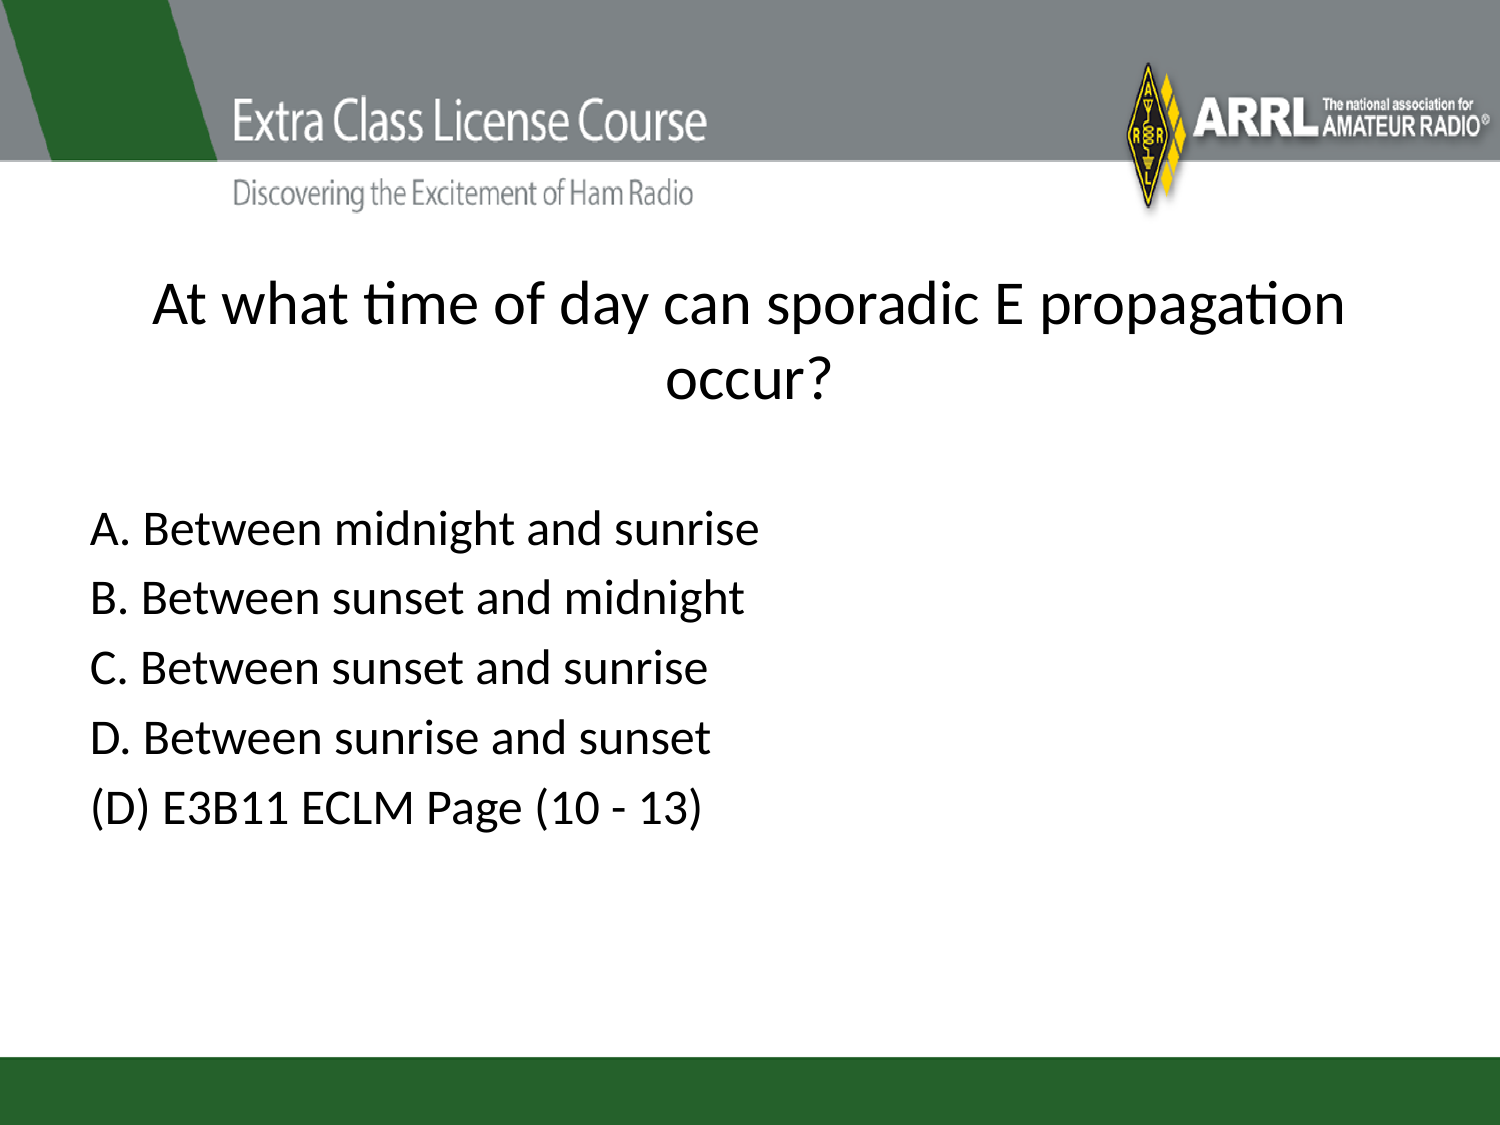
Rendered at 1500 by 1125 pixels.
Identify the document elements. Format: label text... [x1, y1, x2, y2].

picture [0, 0, 1500, 1125]
list A. Between midnight and sunrise B. Between sunset and midnight C. Between sunset and sunrise D. Between sunrise and sunset (D) E3B11 ECLM Page (10 - 13) [75, 487, 1425, 1005]
title At what time of day can sporadic E propagation occur? [75, 254, 1425, 435]
